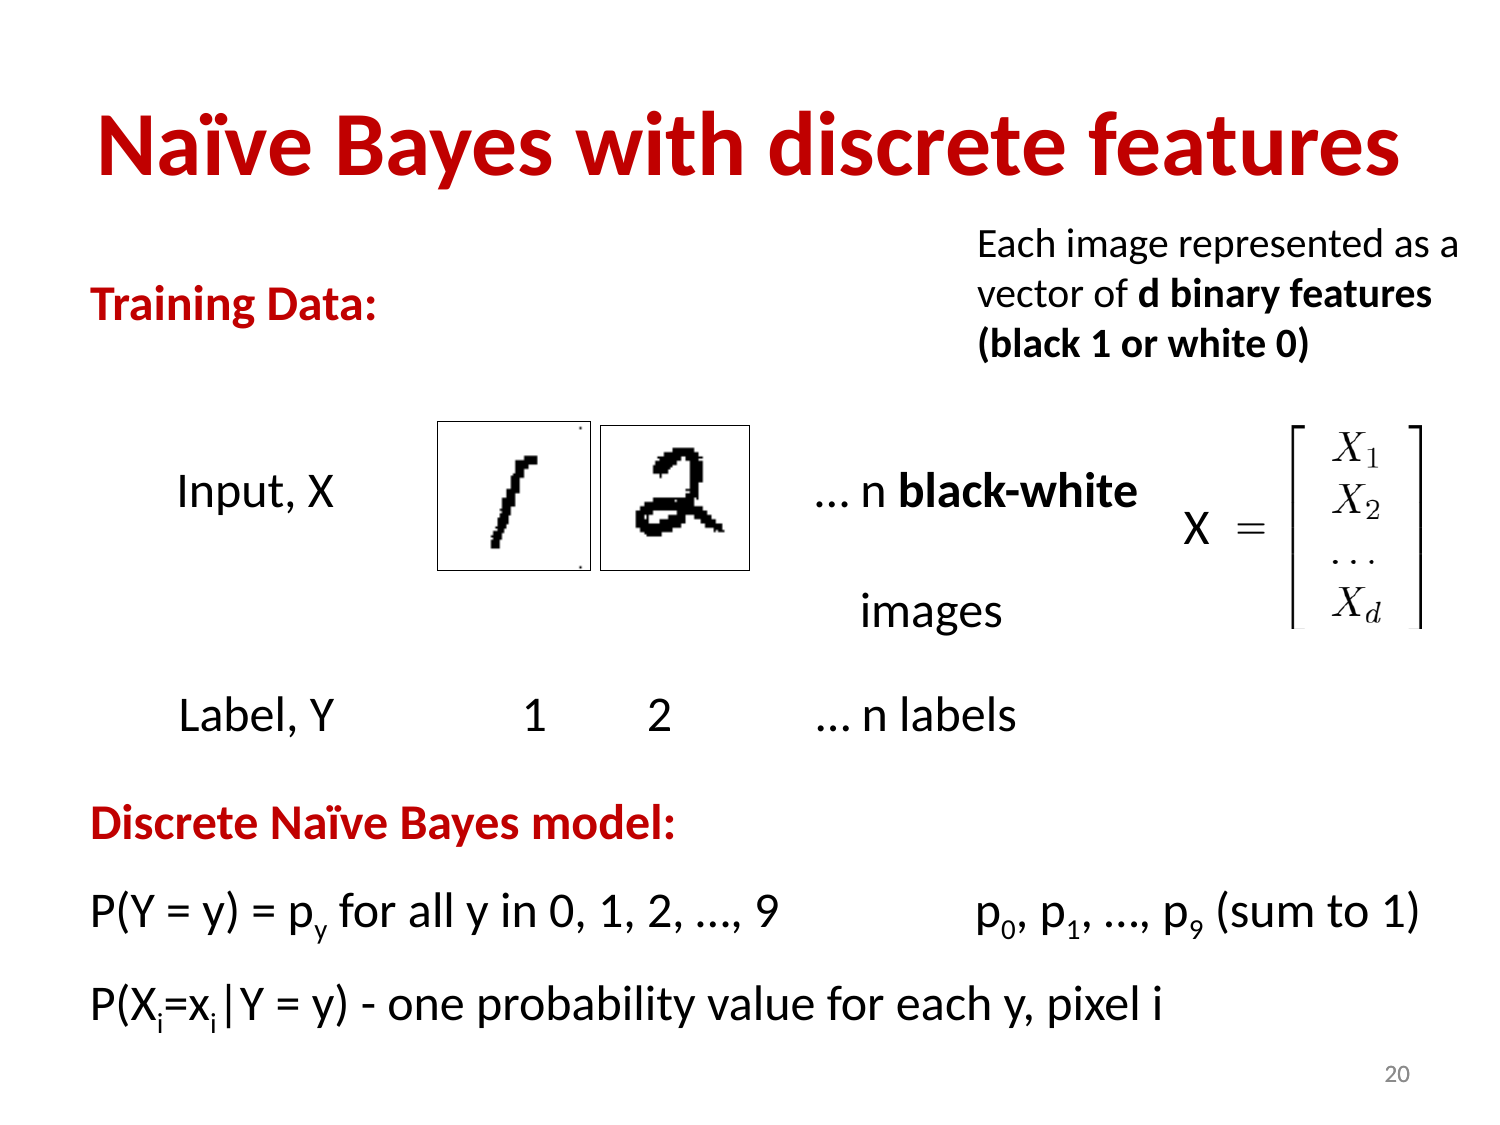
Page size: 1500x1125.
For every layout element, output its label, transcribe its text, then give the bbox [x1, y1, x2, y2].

text_box P(Y = y) = py for all y in 0, 1, 2, …, 9 p0, p1, …, p9 (sum to 1) P(Xi=xi|Y = y) - one probability value for each y, pixel i [73, 868, 1452, 1048]
text_box 1 [506, 674, 562, 749]
picture [599, 424, 751, 572]
text_box 2 [632, 674, 688, 749]
text_box Each image represented as a vector of d binary features (black 1 or white 0) [962, 208, 1500, 374]
picture [1237, 424, 1423, 630]
text_box X [1168, 486, 1225, 562]
title Naïve Bayes with discrete features [75, 45, 1425, 233]
text_box … n black-white images [799, 449, 1175, 645]
text_box Training Data: Discrete Naïve Bayes model: [74, 262, 1425, 868]
text_box 20 [1074, 1048, 1425, 1103]
text_box Input, X [161, 449, 349, 525]
text_box … n labels [801, 674, 1032, 749]
text_box Label, Y [163, 674, 350, 749]
picture [437, 421, 592, 572]
